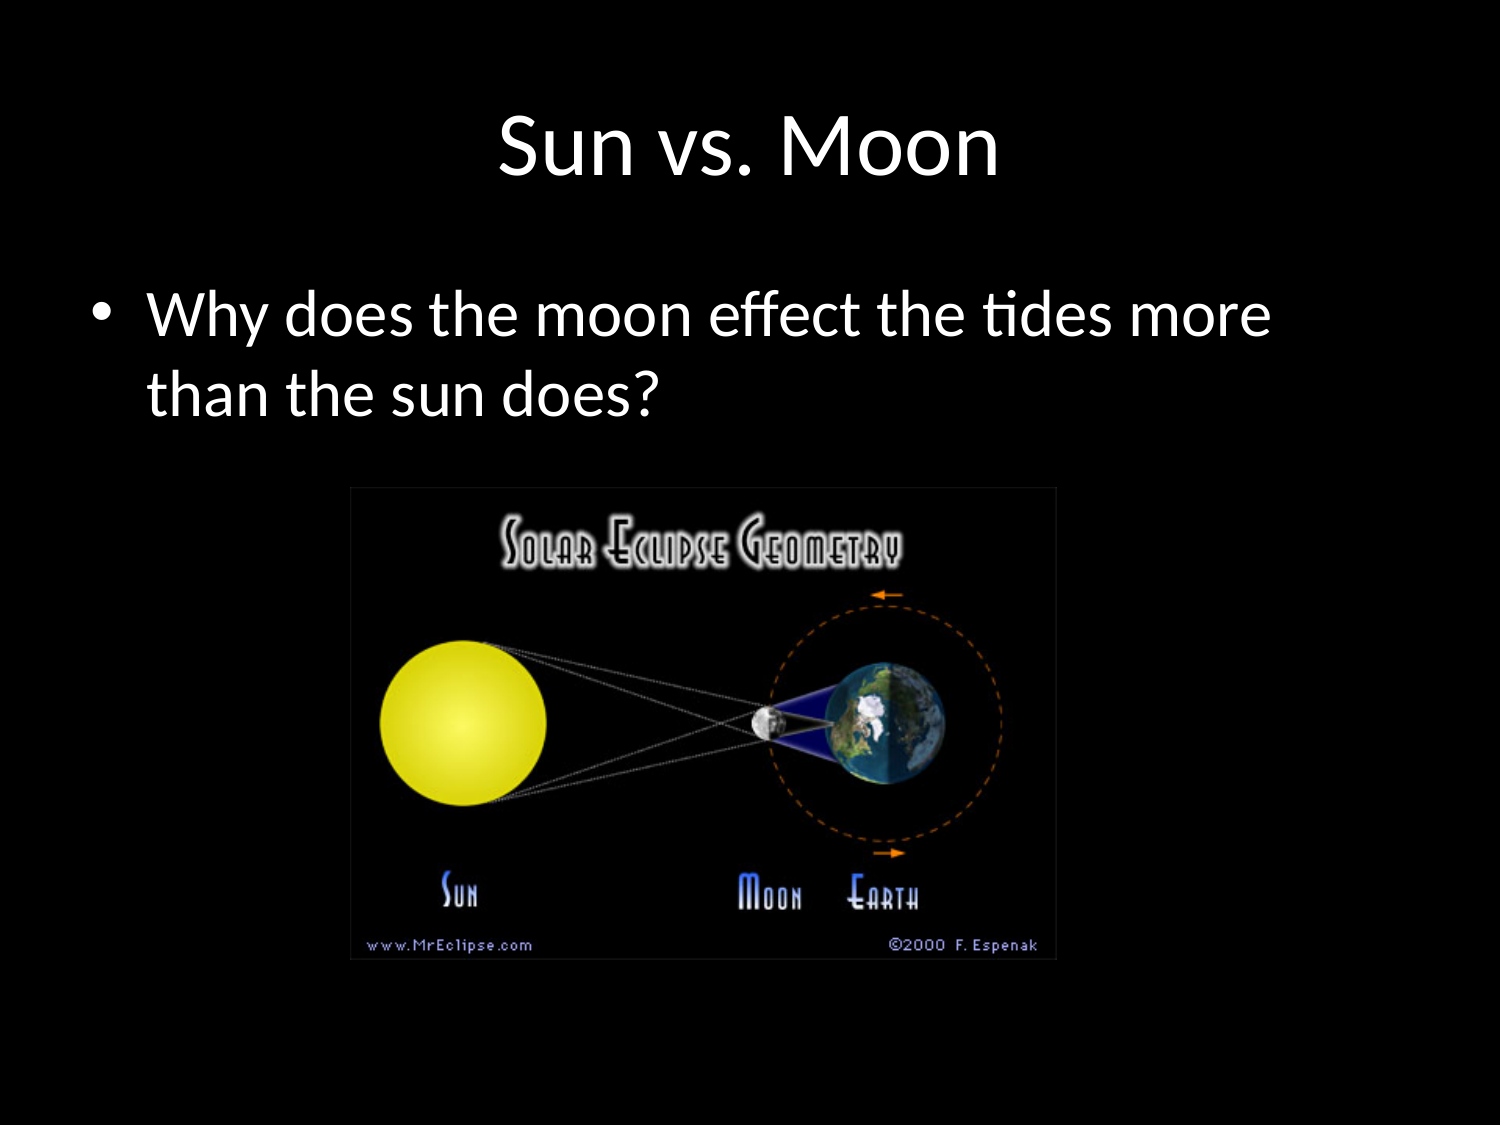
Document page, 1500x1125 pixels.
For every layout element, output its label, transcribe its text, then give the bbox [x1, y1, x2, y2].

picture [349, 487, 1057, 960]
title Sun vs. Moon [75, 45, 1425, 233]
list Why does the moon effect the tides more than the sun does? [75, 262, 1425, 1005]
